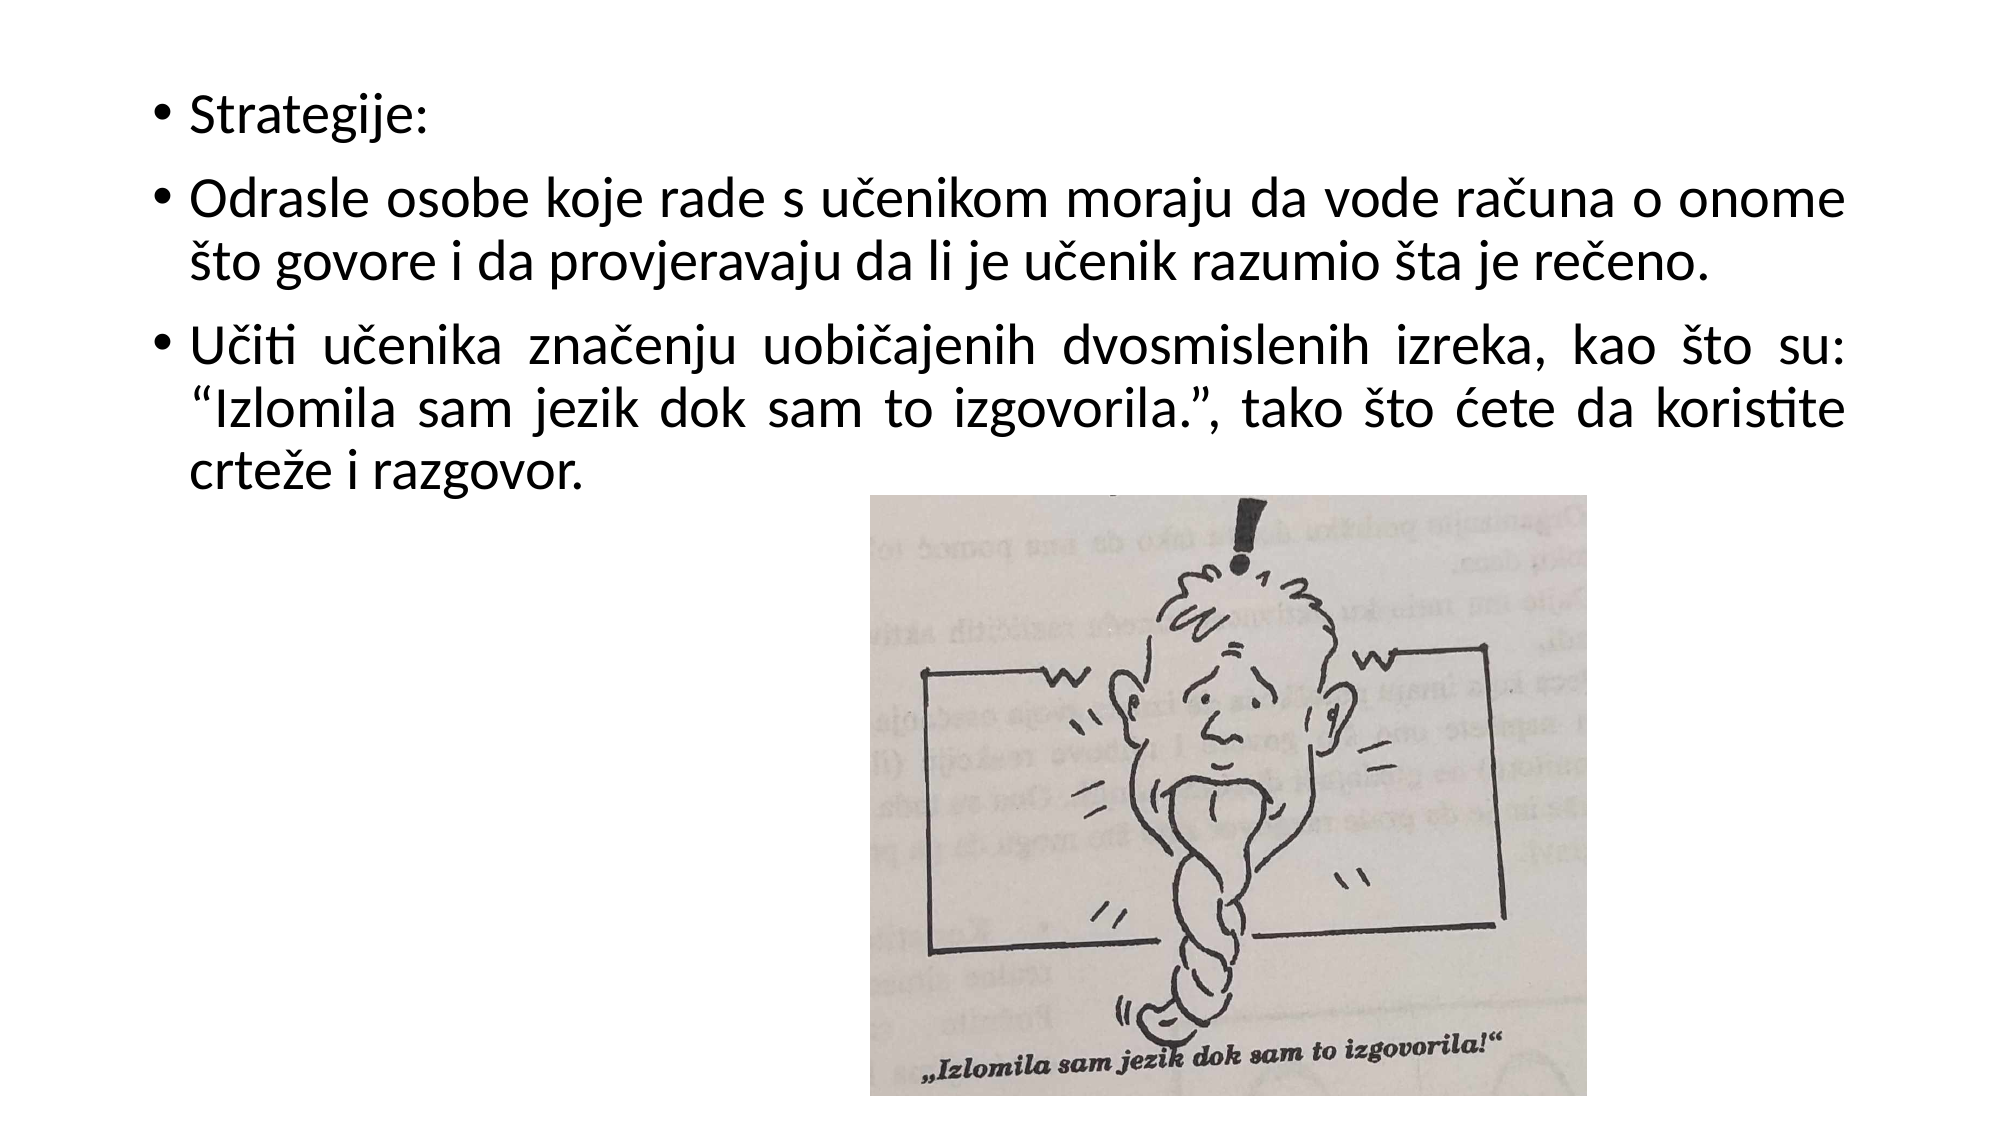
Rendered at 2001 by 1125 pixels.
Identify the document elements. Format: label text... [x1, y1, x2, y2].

list Strategije: Odrasle osobe koje rade s učenikom moraju da vode računa o onome što govore i da provjeravaju da li je učenik razumio šta je rečeno. Učiti učenika značenju uobičajenih dvosmislenih izreka, kao što su: “Izlomila sam jezik dok sam to izgovorila.”, tako što ćete da koristite crteže i razgovor. [137, 75, 1863, 1014]
picture [870, 495, 1587, 1096]
